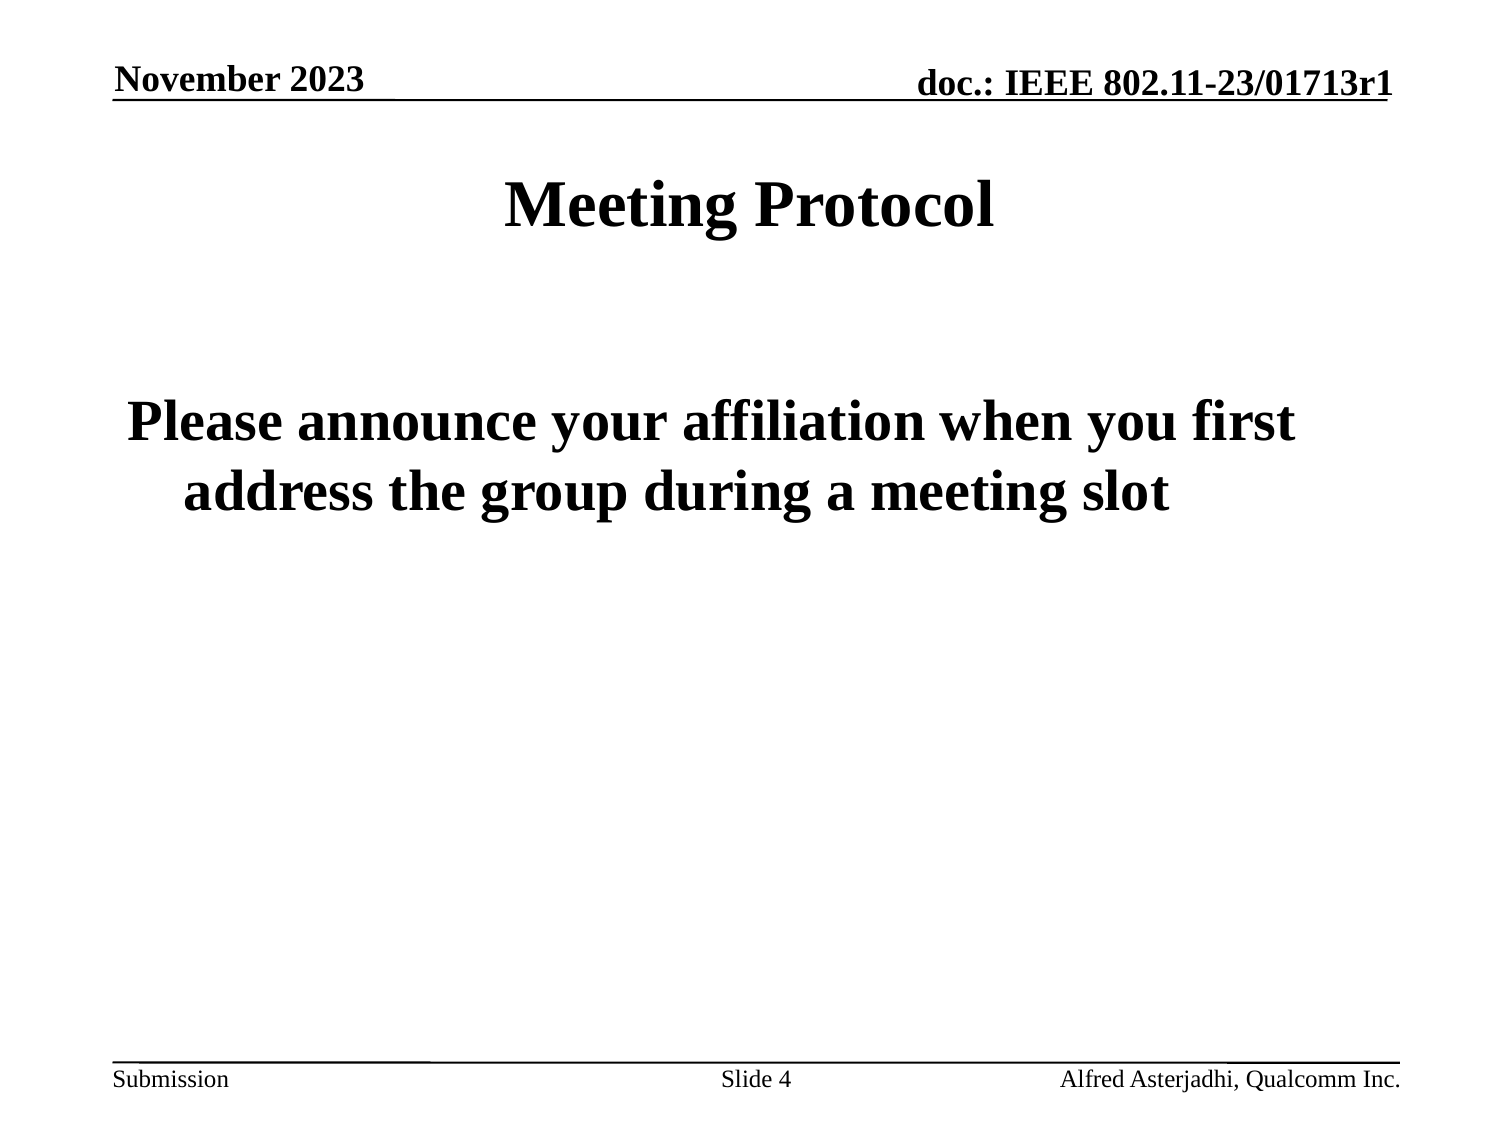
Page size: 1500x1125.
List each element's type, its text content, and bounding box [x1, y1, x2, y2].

title Meeting Protocol [112, 112, 1388, 288]
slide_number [114, 54, 493, 100]
slide_number Slide 4 [712, 1061, 800, 1123]
list Please announce your affiliation when you first address the group during a meeting slot [112, 374, 1388, 513]
footer Alfred Asterjadhi, Qualcomm Inc. [878, 1061, 1402, 1093]
